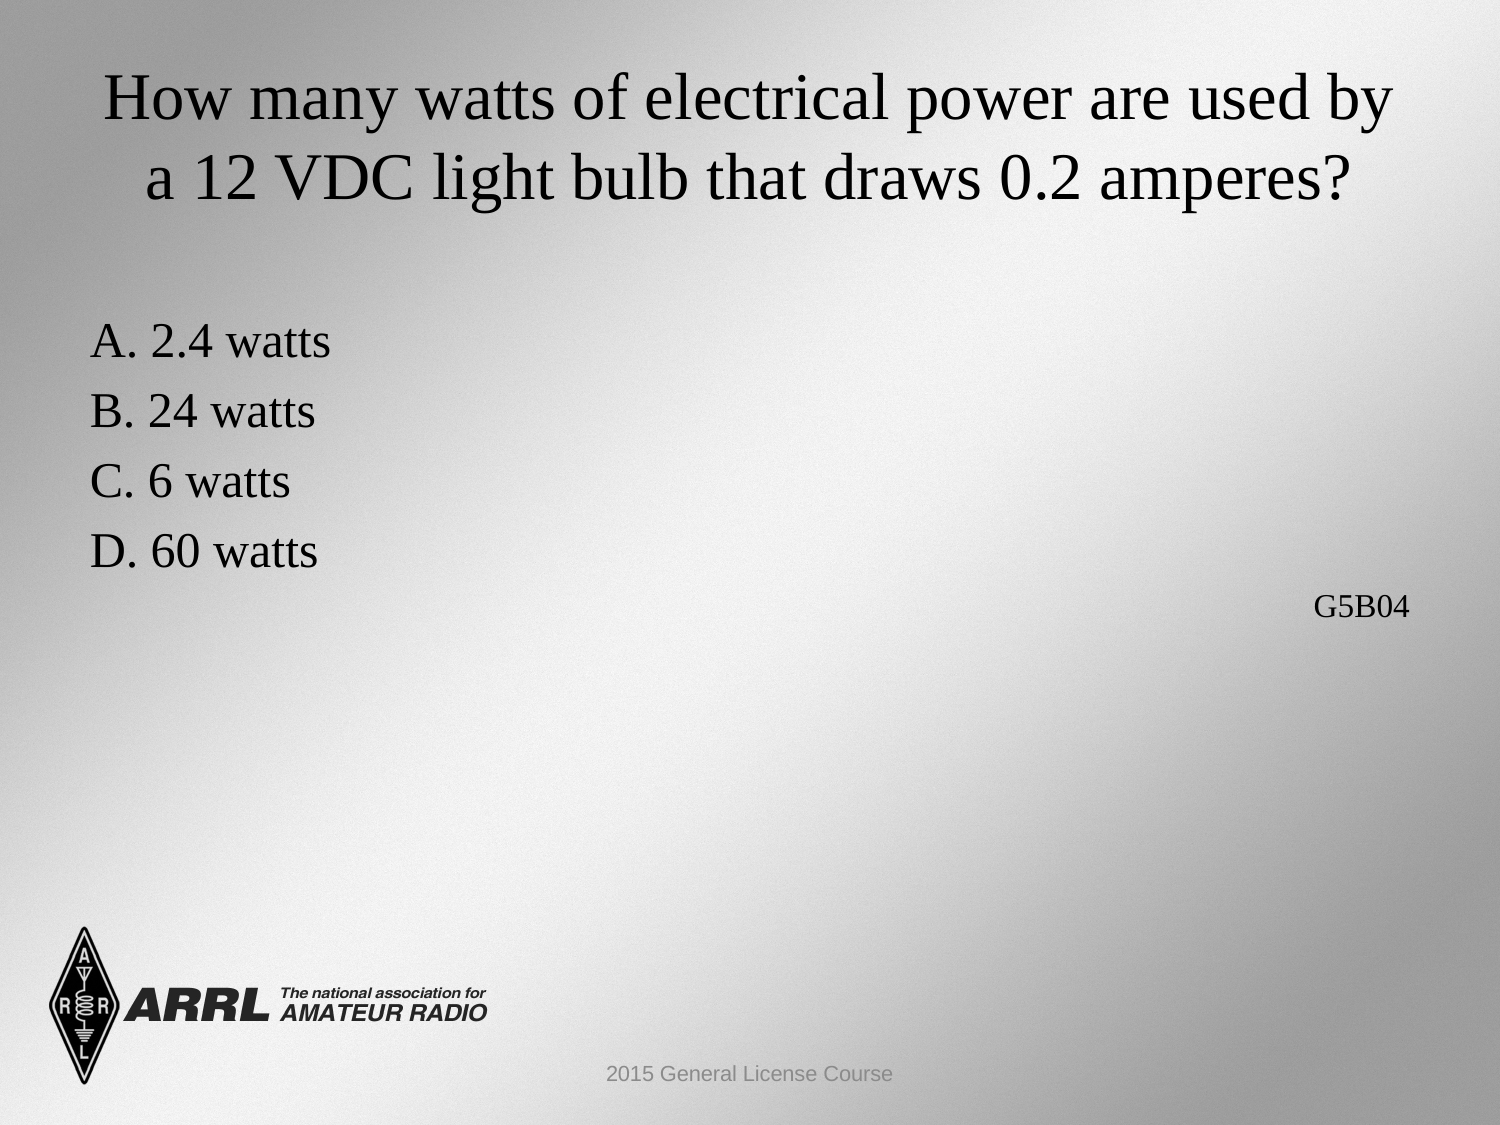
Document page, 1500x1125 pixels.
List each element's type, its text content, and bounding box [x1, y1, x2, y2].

footer 2015 General License Course [512, 1042, 988, 1103]
title How many watts of electrical power are used by a 12 VDC light bulb that draws 0.2 amperes? [75, 45, 1425, 233]
picture [0, 0, 1500, 1125]
list A. 2.4 watts B. 24 watts C. 6 watts D. 60 watts G5B04 [75, 299, 1425, 1005]
